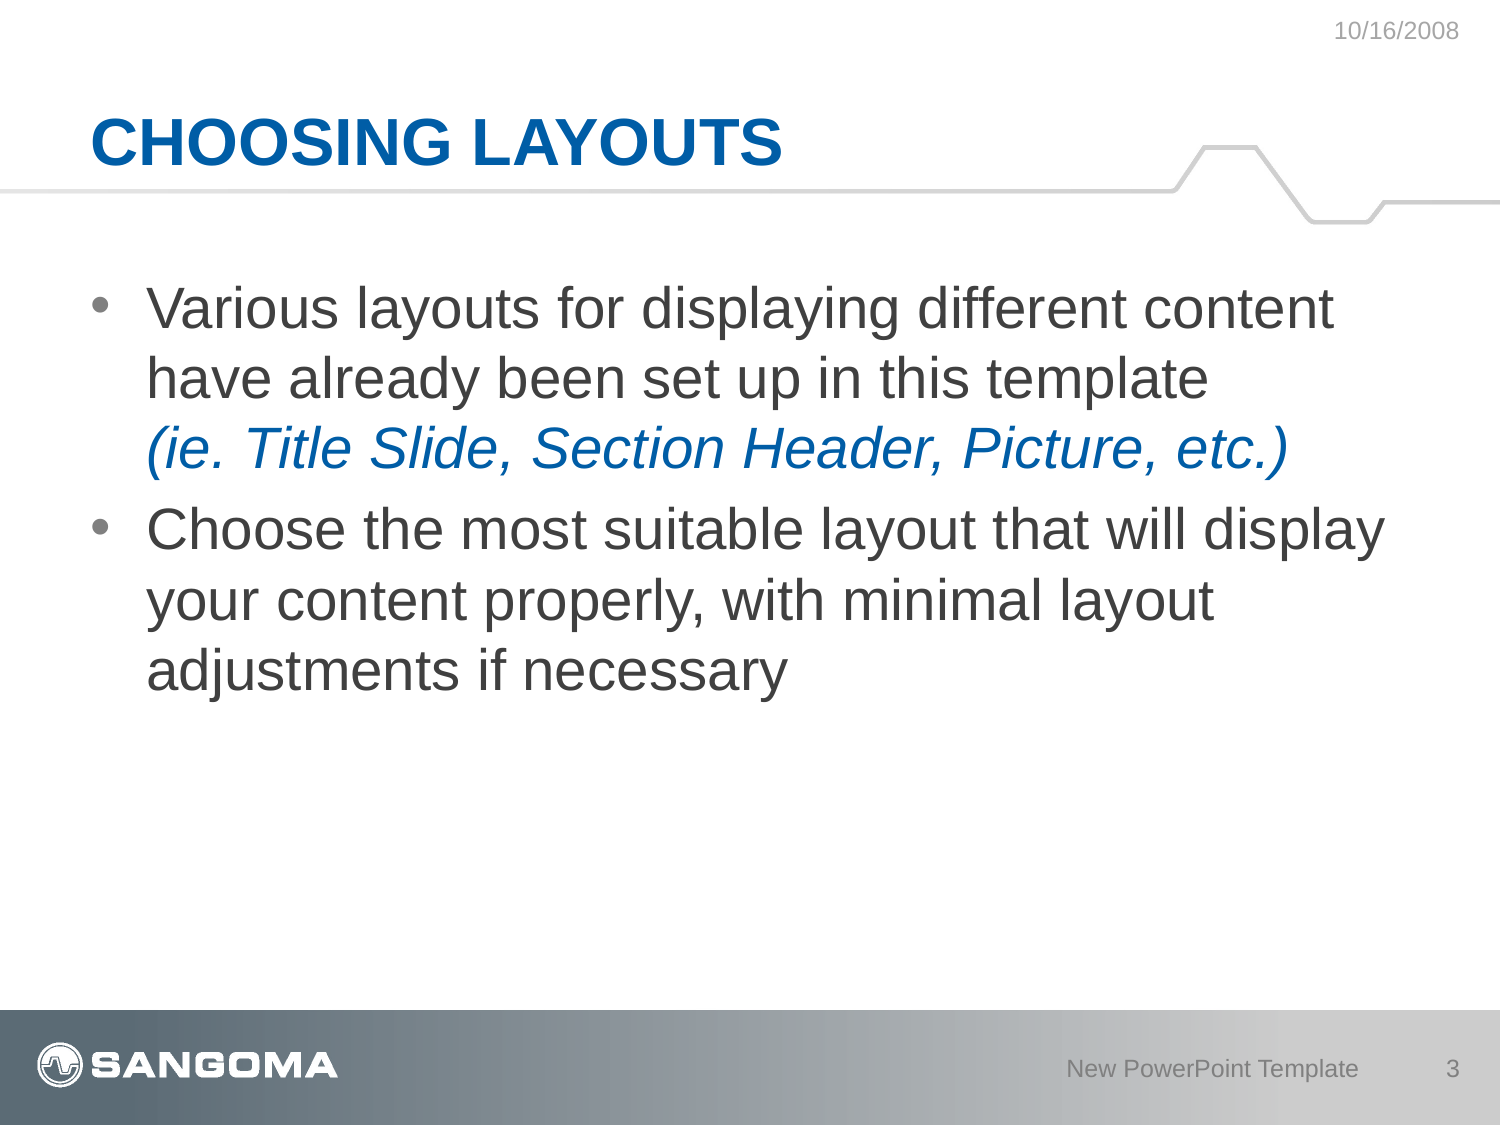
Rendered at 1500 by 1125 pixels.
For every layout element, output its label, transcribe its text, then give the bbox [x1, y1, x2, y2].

list Various layouts for displaying different content have already been set up in this template (ie. Title Slide, Section Header, Picture, etc.) Choose the most suitable layout that will display your content properly, with minimal layout adjustments if necessary [75, 262, 1425, 1005]
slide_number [1050, 0, 1475, 60]
slide_number 3 [1387, 1037, 1475, 1098]
picture [0, 0, 1500, 1125]
title CHOOSING LAYOUTS [75, 45, 1425, 233]
footer New PowerPoint Template [525, 1037, 1375, 1098]
